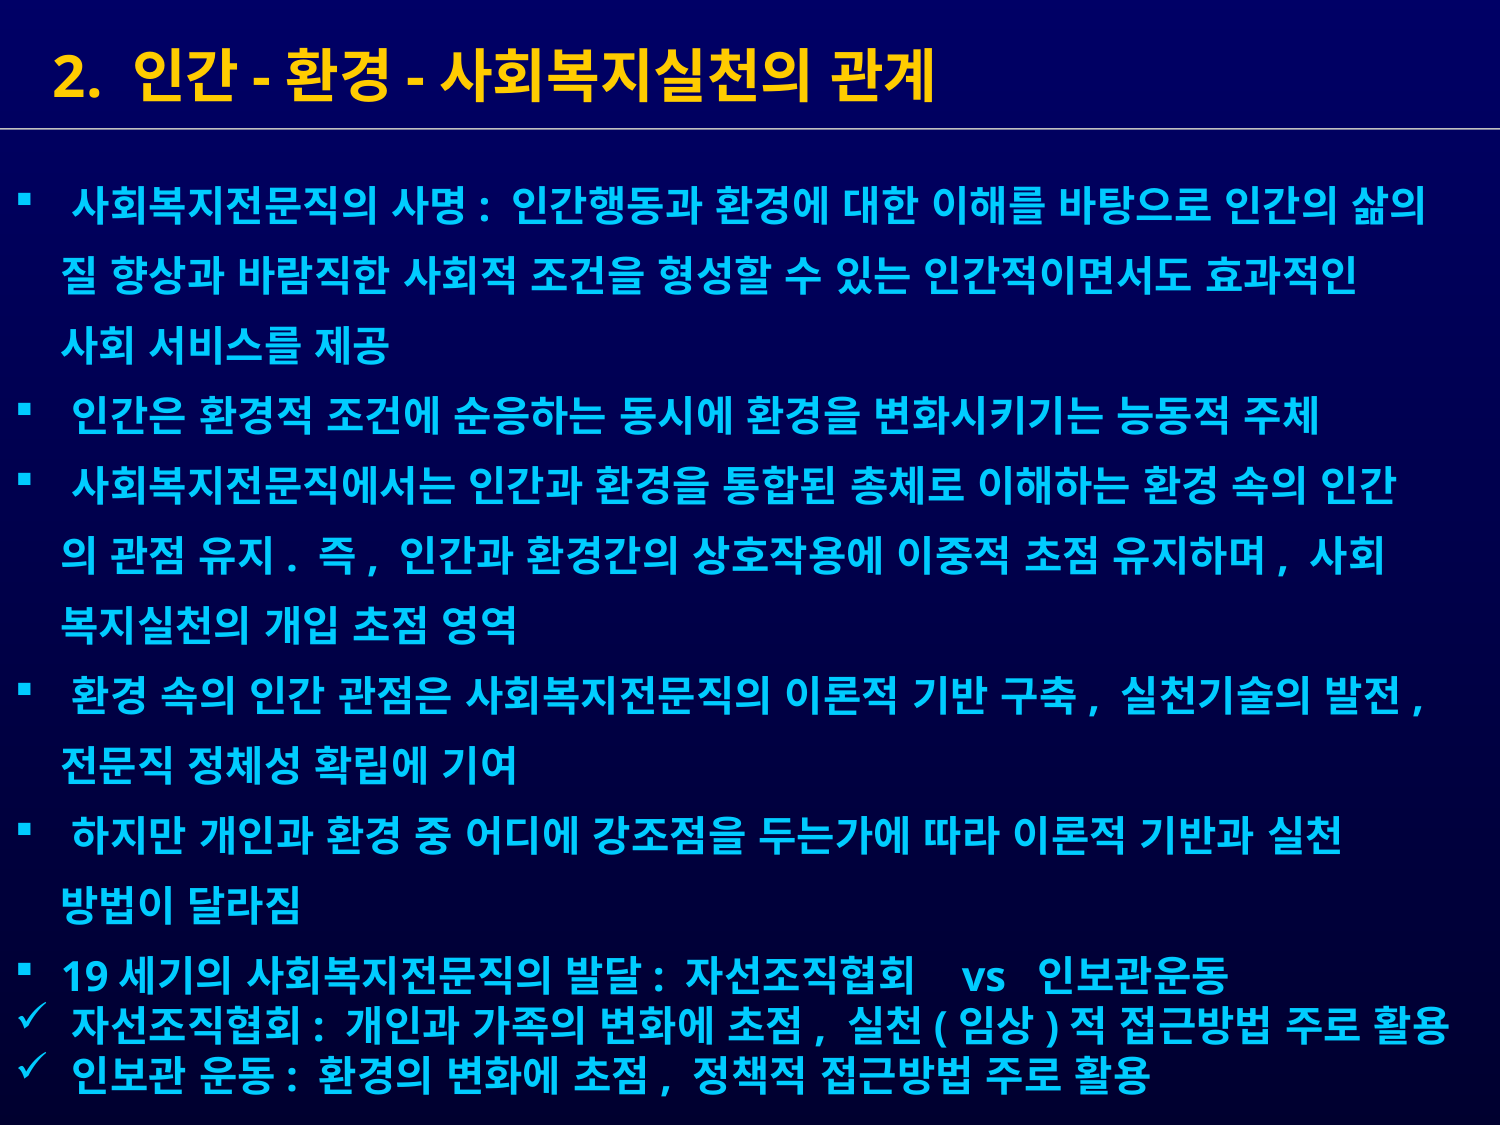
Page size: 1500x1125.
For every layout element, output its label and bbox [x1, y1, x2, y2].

text_box [0, 31, 1500, 1117]
